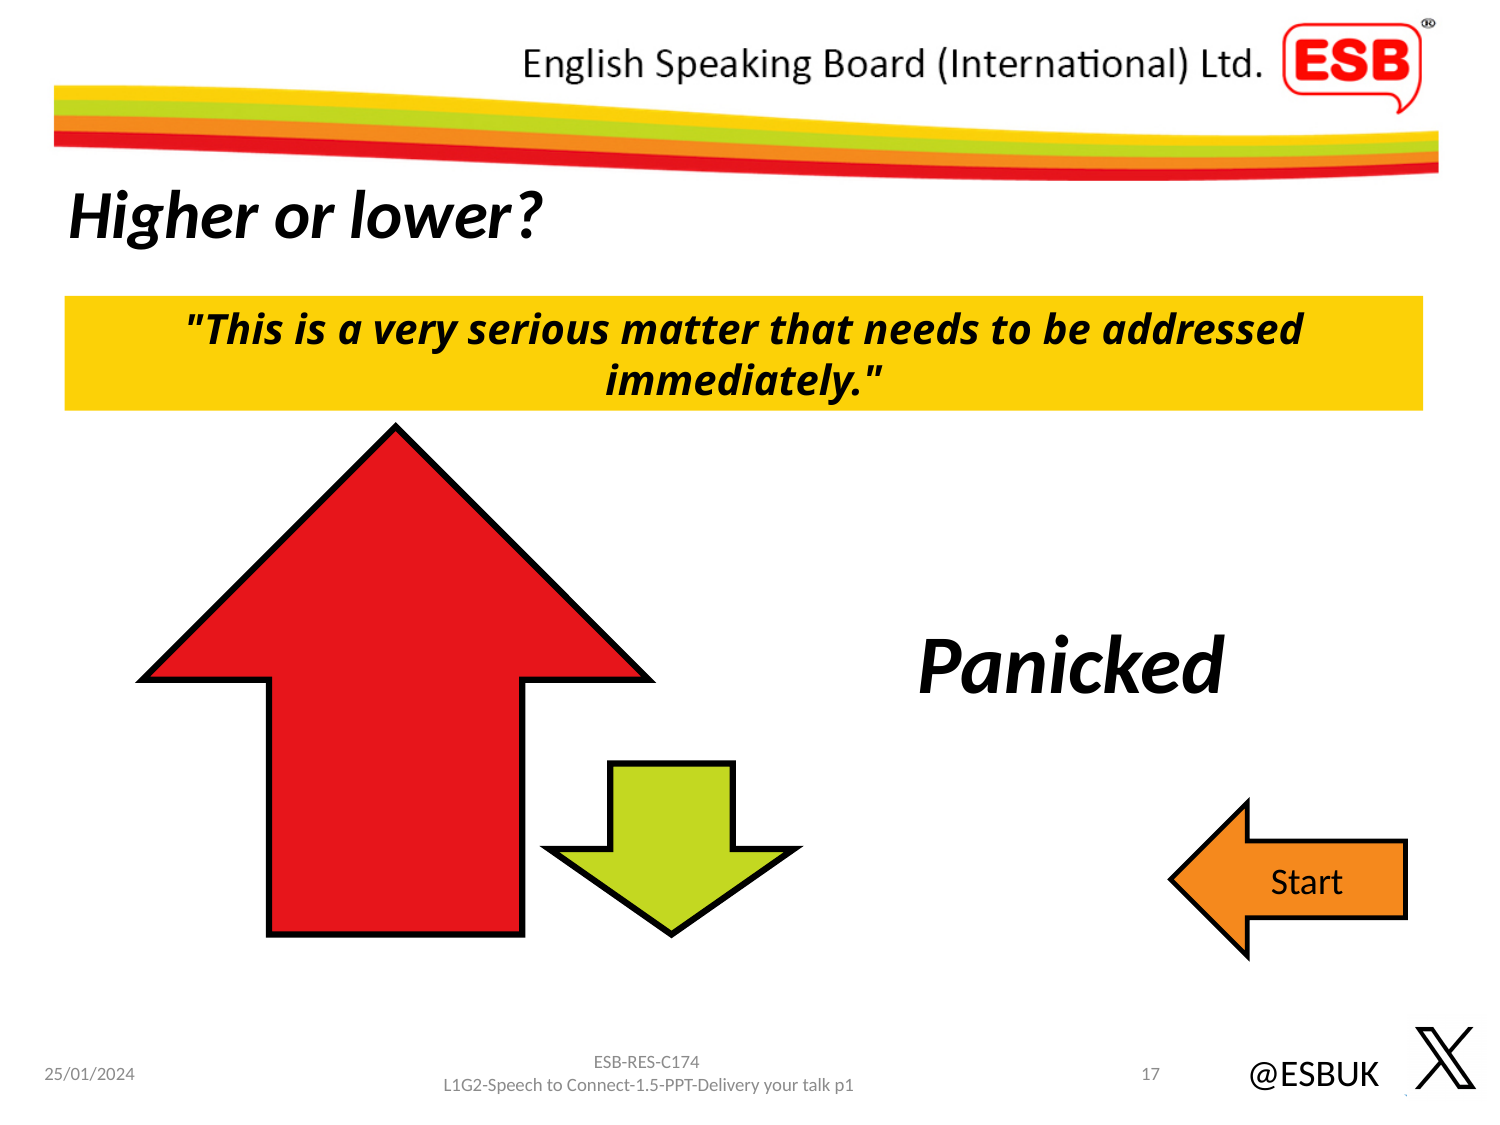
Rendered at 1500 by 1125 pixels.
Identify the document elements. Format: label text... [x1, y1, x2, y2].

text_box Start [1169, 800, 1407, 959]
picture [0, 0, 1500, 189]
text_box [140, 425, 652, 936]
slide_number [29, 1042, 367, 1103]
title Higher or lower? [53, 168, 1347, 264]
slide_number 17 [930, 1042, 1176, 1103]
text_box Panicked [820, 602, 1323, 718]
text_box [545, 762, 798, 936]
text_box "This is a very serious matter that needs to be addressed immediately." [64, 295, 1424, 411]
footer ESB-RES-C174 L1G2-Speech to Connect-1.5-PPT-Delivery your talk p1 [395, 1042, 902, 1103]
picture [1404, 1014, 1487, 1102]
